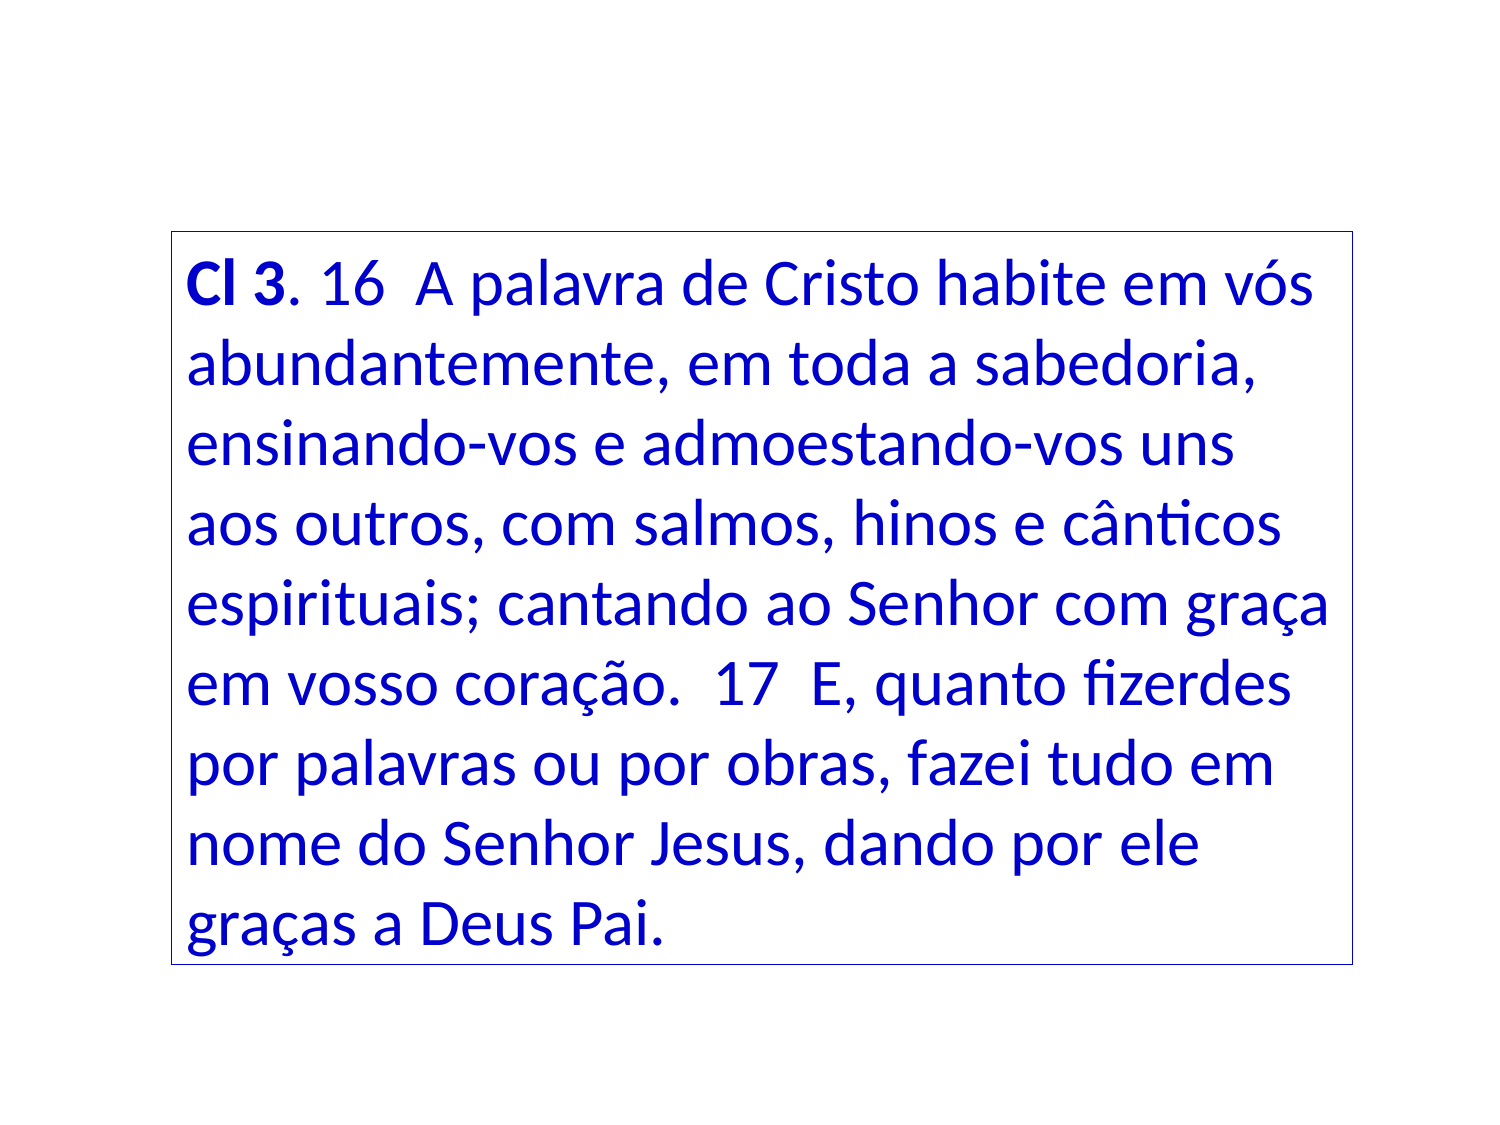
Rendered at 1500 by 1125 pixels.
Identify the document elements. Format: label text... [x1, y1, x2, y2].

list Cl 3. 16 A palavra de Cristo habite em vós abundantemente, em toda a sabedoria, ensinando-vos e admoestando-vos uns aos outros, com salmos, hinos e cânticos espirituais; cantando ao Senhor com graça em vosso coração. 17 E, quanto fizerdes por palavras ou por obras, fazei tudo em nome do Senhor Jesus, dando por ele graças a Deus Pai. [171, 231, 1353, 965]
